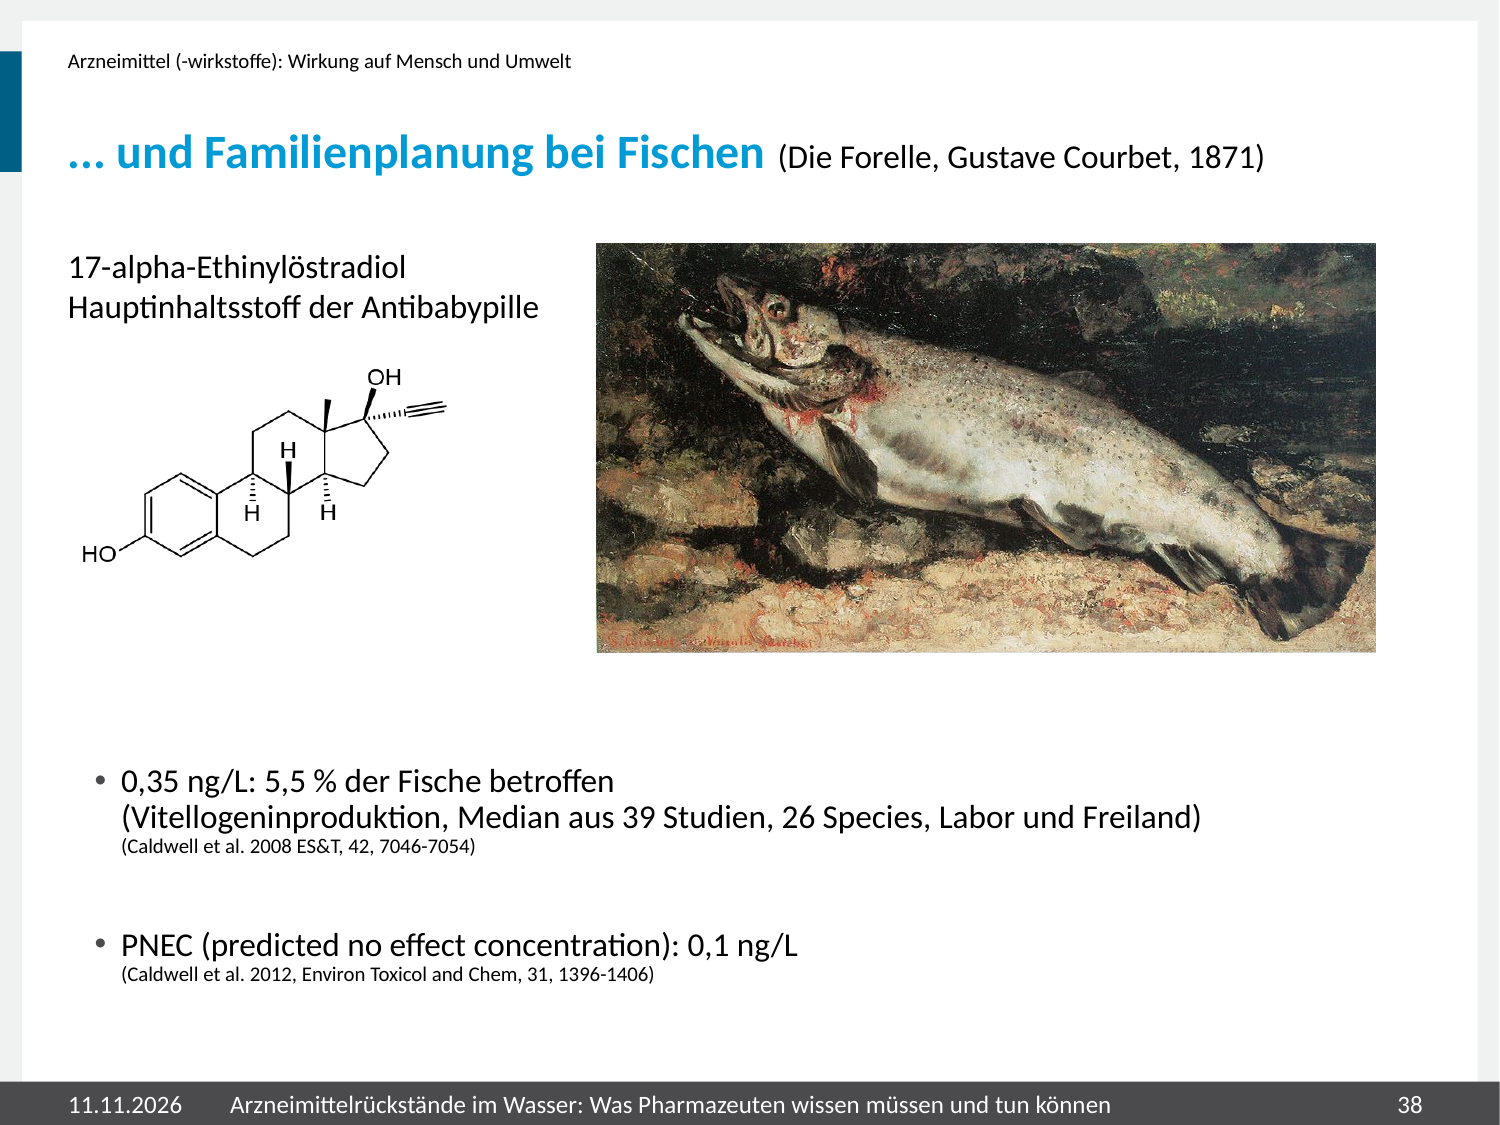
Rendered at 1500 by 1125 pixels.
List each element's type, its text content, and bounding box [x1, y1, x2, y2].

footer Arzneimittelrückstände im Wasser: Was Pharmazeuten wissen müssen und tun können [230, 1082, 1199, 1125]
slide_number 38 [1331, 1082, 1423, 1125]
picture [76, 361, 453, 575]
list 17-alpha-Ethinylöstradiol Hauptinhaltsstoff der Antibabypille 0,35 ng/L: 5,5 % der Fische betroffen (Vitellogeninproduktion, Median aus 39 Studien, 26 Species, Labor und Freiland) (Caldwell et al. 2008 ES&T, 42, 7046-7054) PNEC (predicted no effect concentration): 0,1 ng/L (Caldwell et al. 2012, Environ Toxicol and Chem, 31, 1396-1406) [67, 245, 1412, 1044]
list Arzneimittel (-wirkstoffe): Wirkung auf Mensch und Umwelt [67, 47, 1415, 86]
title ... und Familienplanung bei Fischen (Die Forelle, Gustave Courbet, 1871) [67, 77, 1418, 178]
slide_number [68, 1082, 230, 1125]
picture [596, 243, 1377, 654]
